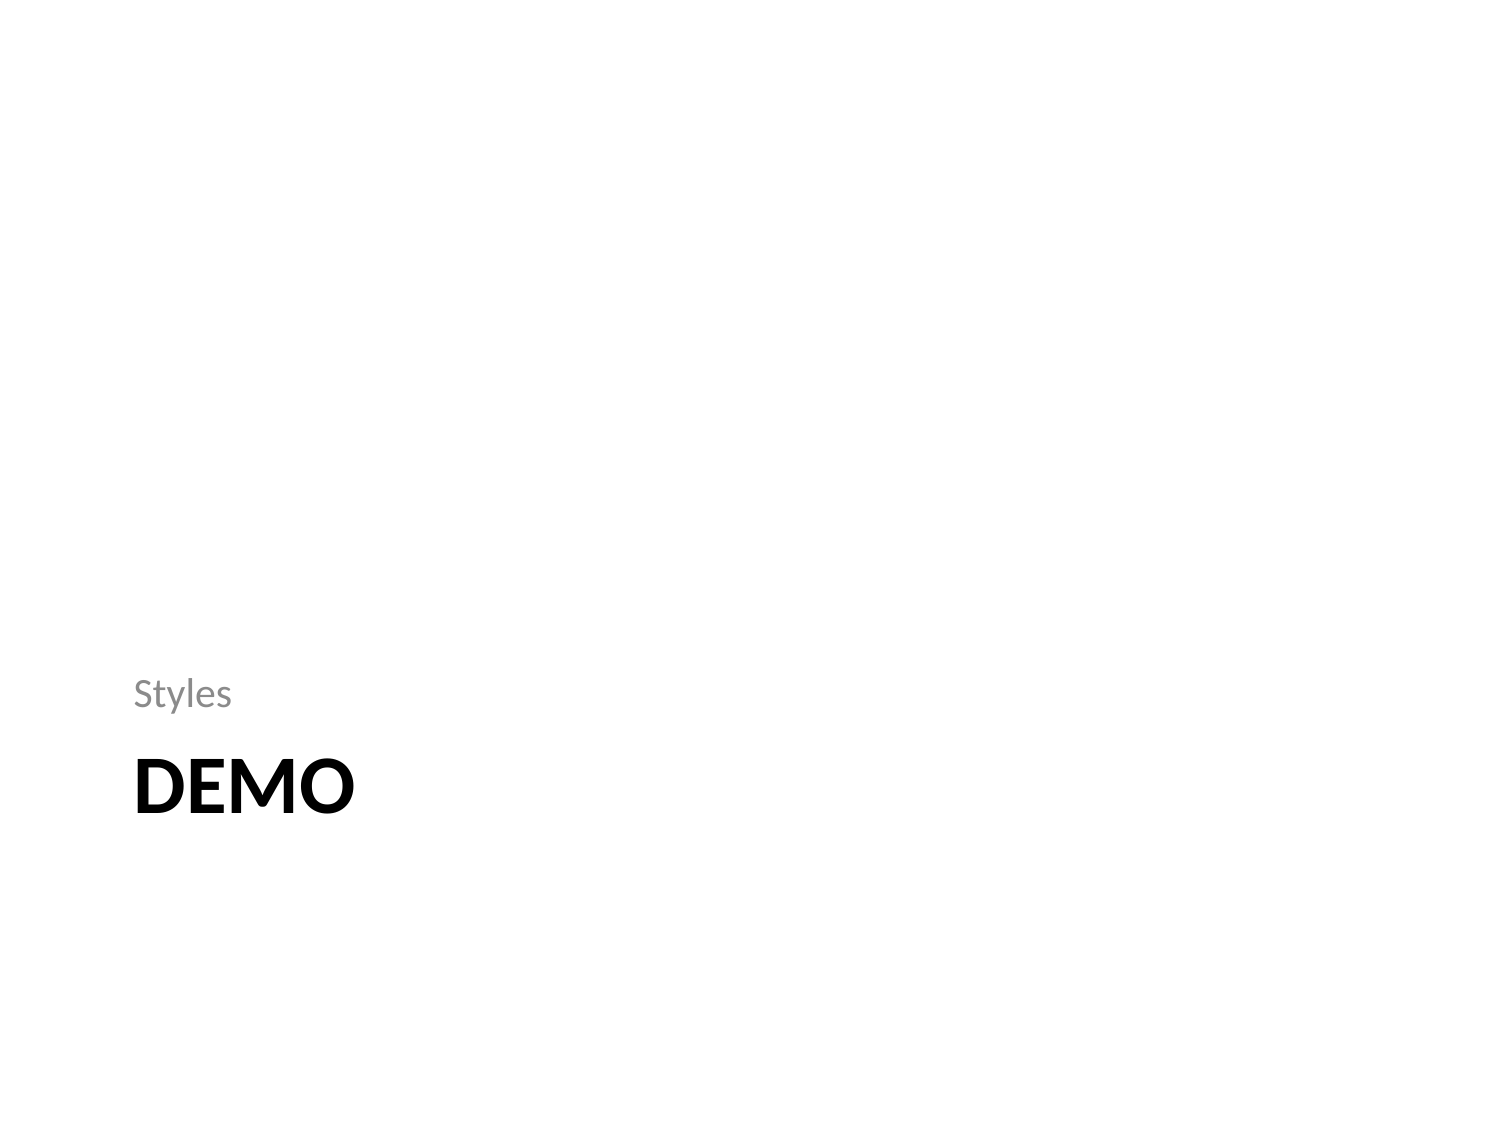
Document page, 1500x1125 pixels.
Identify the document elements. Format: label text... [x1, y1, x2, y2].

title DEMO [118, 723, 1394, 947]
list Styles [118, 476, 1394, 723]
